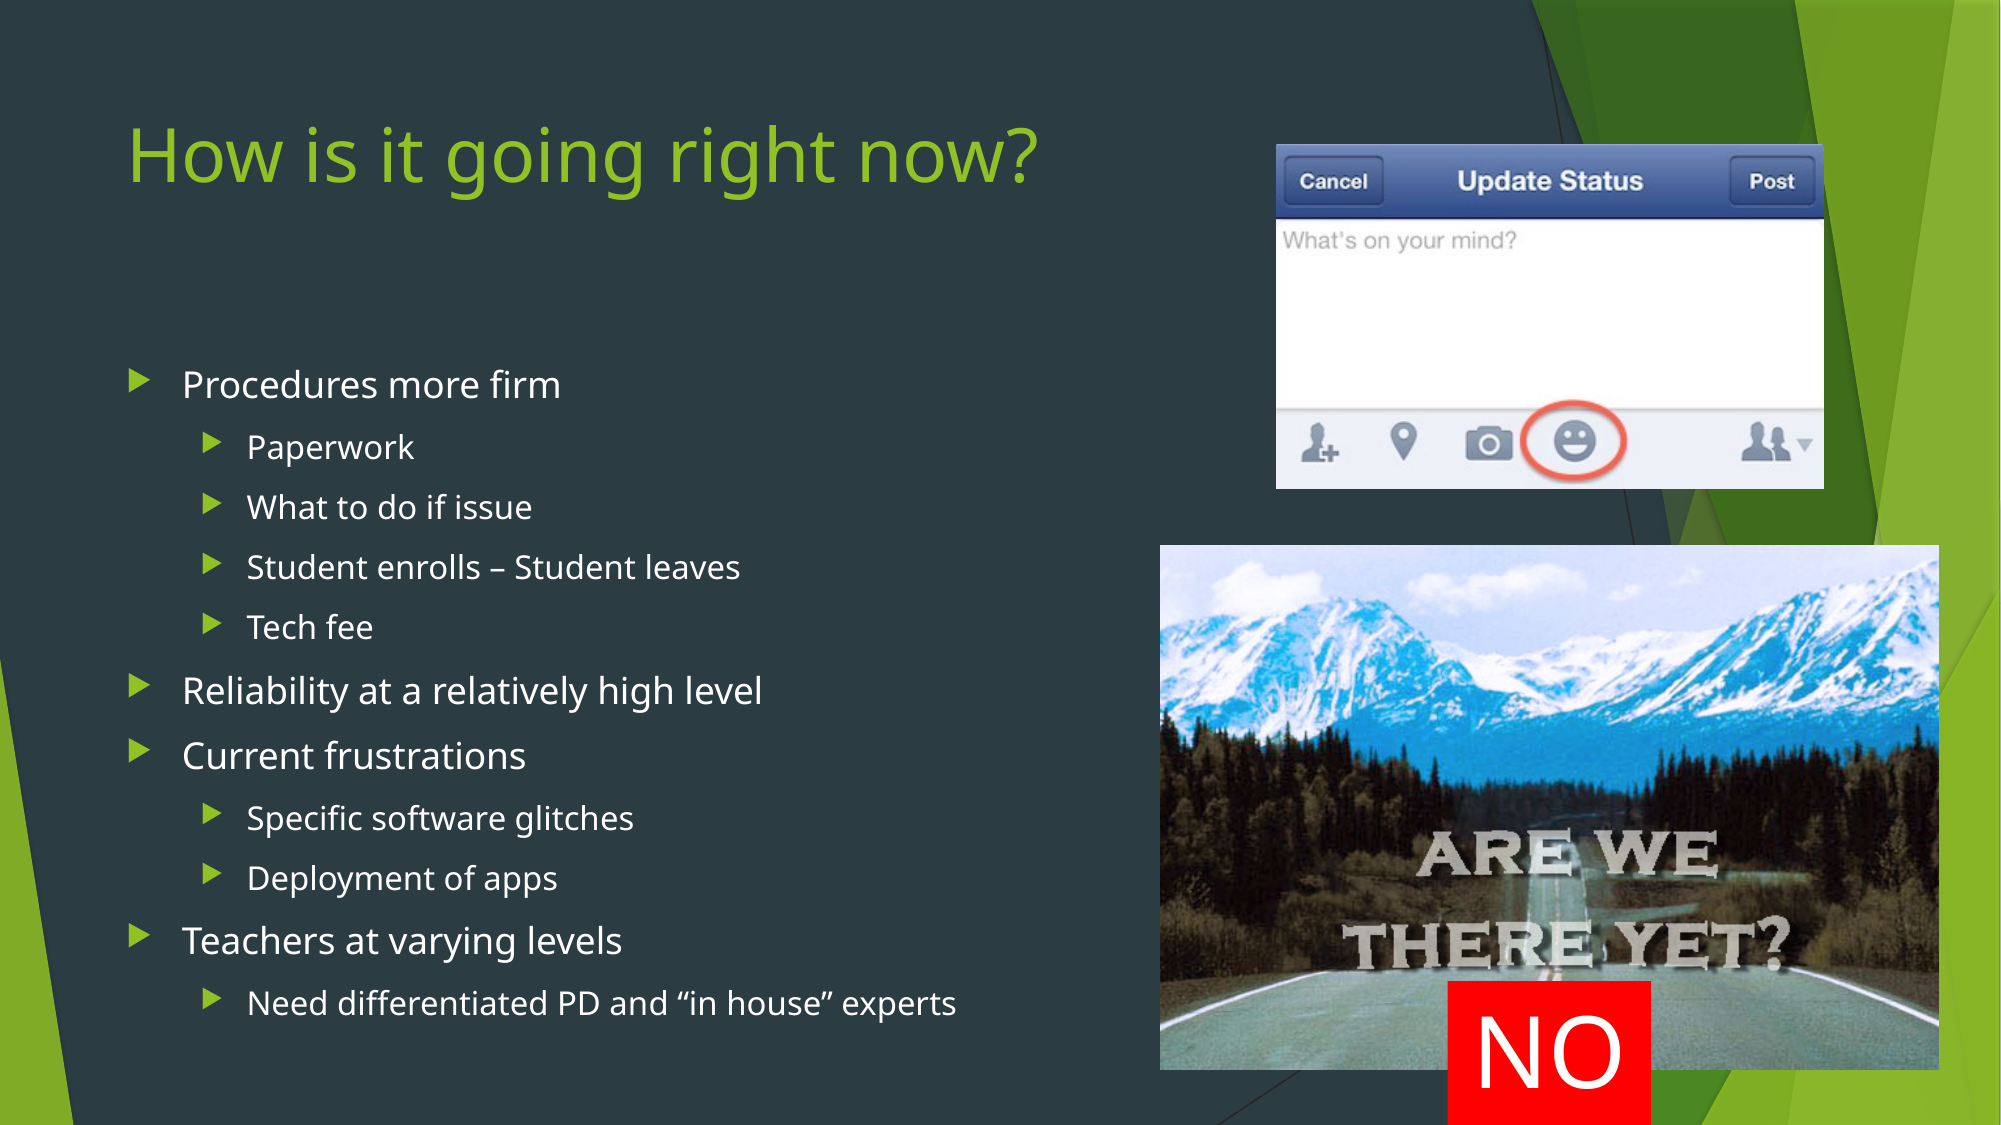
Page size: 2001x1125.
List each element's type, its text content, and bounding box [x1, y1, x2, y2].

title How is it going right now? [111, 99, 1522, 317]
picture [1159, 545, 1940, 1071]
picture [1275, 144, 1824, 490]
text_box NO! [1447, 1079, 1652, 1125]
list Procedures more firm Paperwork What to do if issue Student enrolls – Student leaves Tech fee Reliability at a relatively high level Current frustrations Specific software glitches Deployment of apps Teachers at varying levels Need differentiated PD and “in house” experts [111, 354, 1522, 1032]
